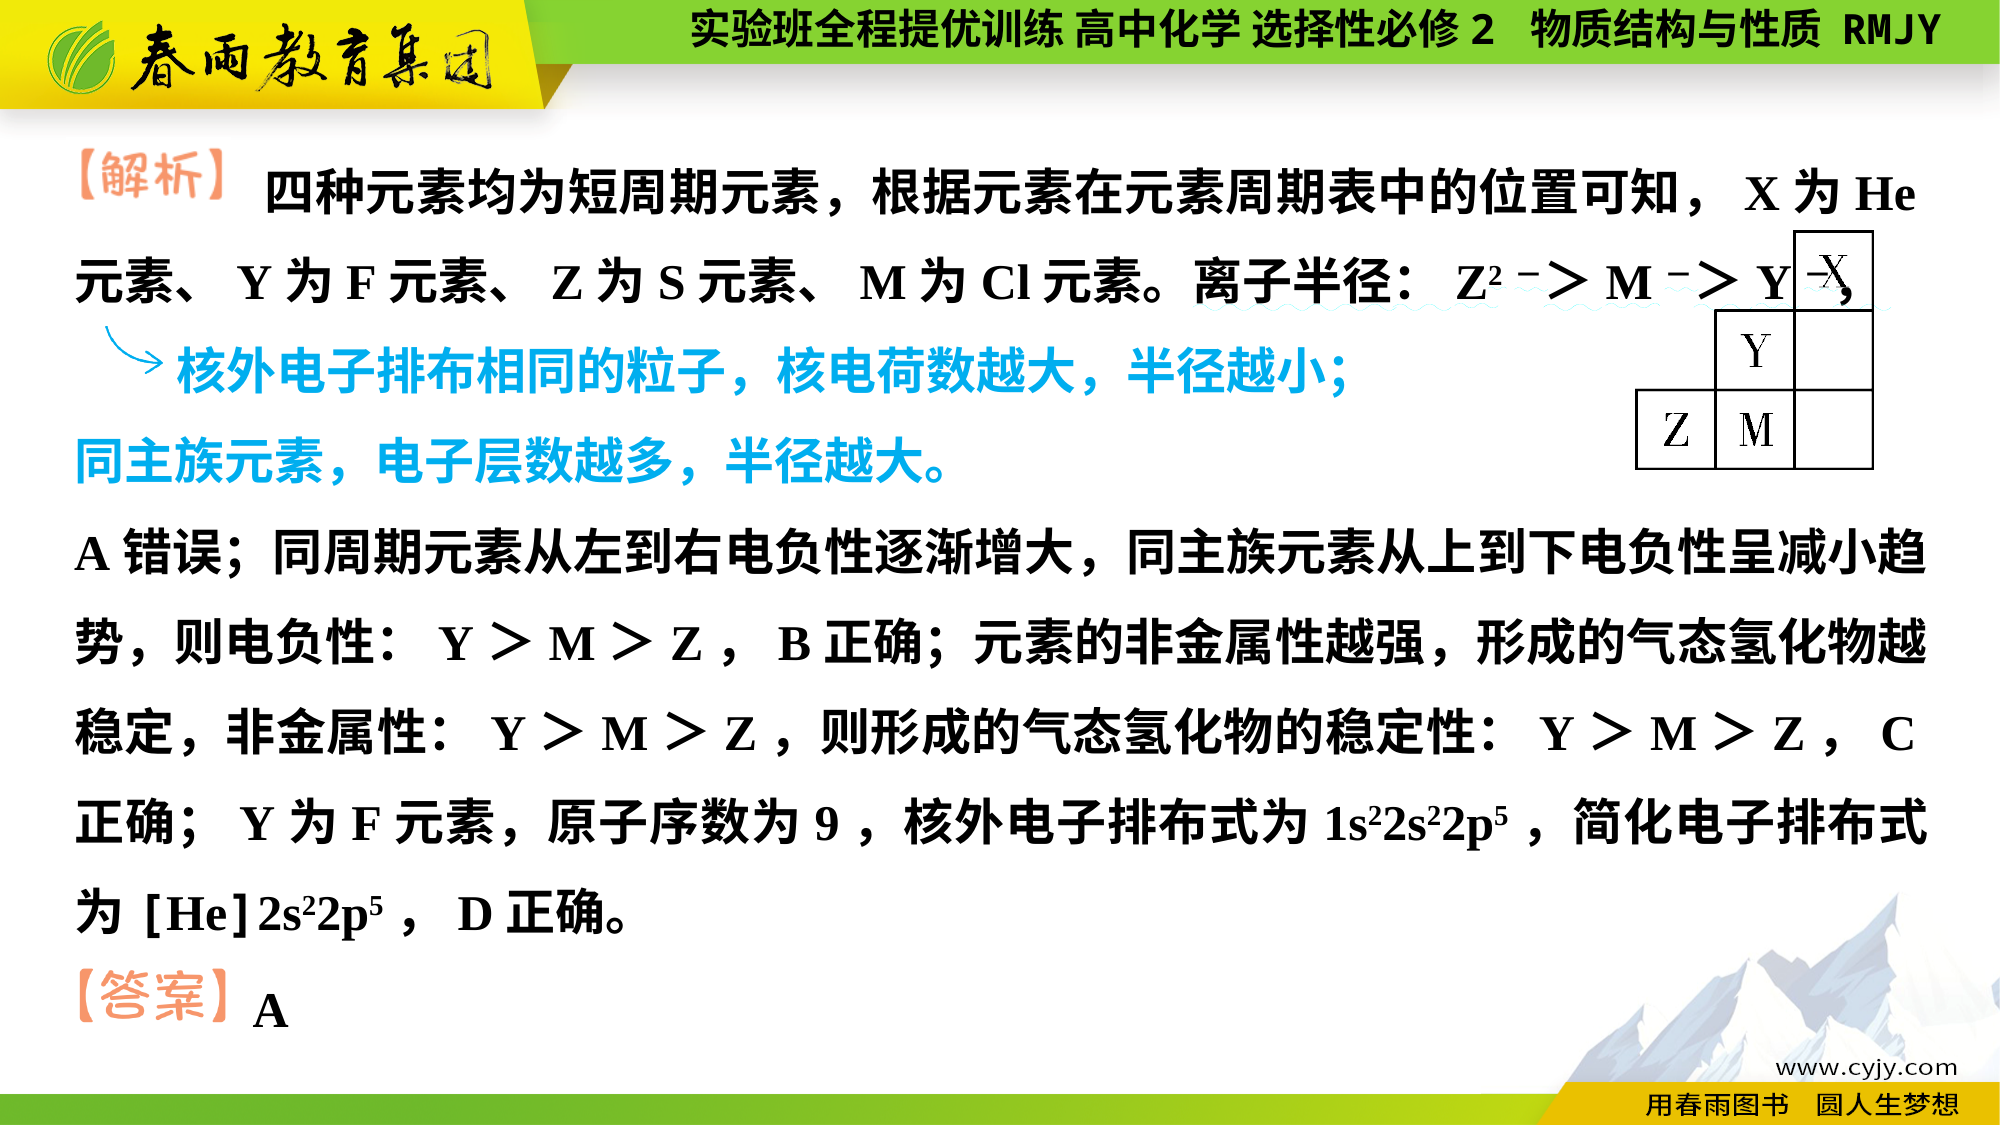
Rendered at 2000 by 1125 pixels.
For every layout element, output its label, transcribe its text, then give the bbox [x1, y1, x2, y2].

picture [0, 0, 2000, 1125]
text_box A [237, 940, 1936, 1046]
list 四种元素均为短周期元素，根据元素在元素周期表中的位置可知，X为He元素、Y为F元素、Z为S元素、M为Cl元素。离子半径：Z2－＞M－＞Y－， 核外电子排布相同的粒子，核电荷数越大，半径越小； 同主族元素，电子层数越多，半径越大。 A错误；同周期元素从左到右电负性逐渐增大，同主族元素从上到下电负性呈减小趋势，则电负性：Y＞M＞Z，B正确；元素的非金属性越强，形成的气态氢化物越稳定，非金属性：Y＞M＞Z，则形成的气态氢化物的稳定性：Y＞M＞Z，C正确；Y为F元素，原子序数为9，核外电子排布式为1s22s22p5，简化电子排布式为[He]2s22p5，D正确。 [59, 122, 1944, 956]
